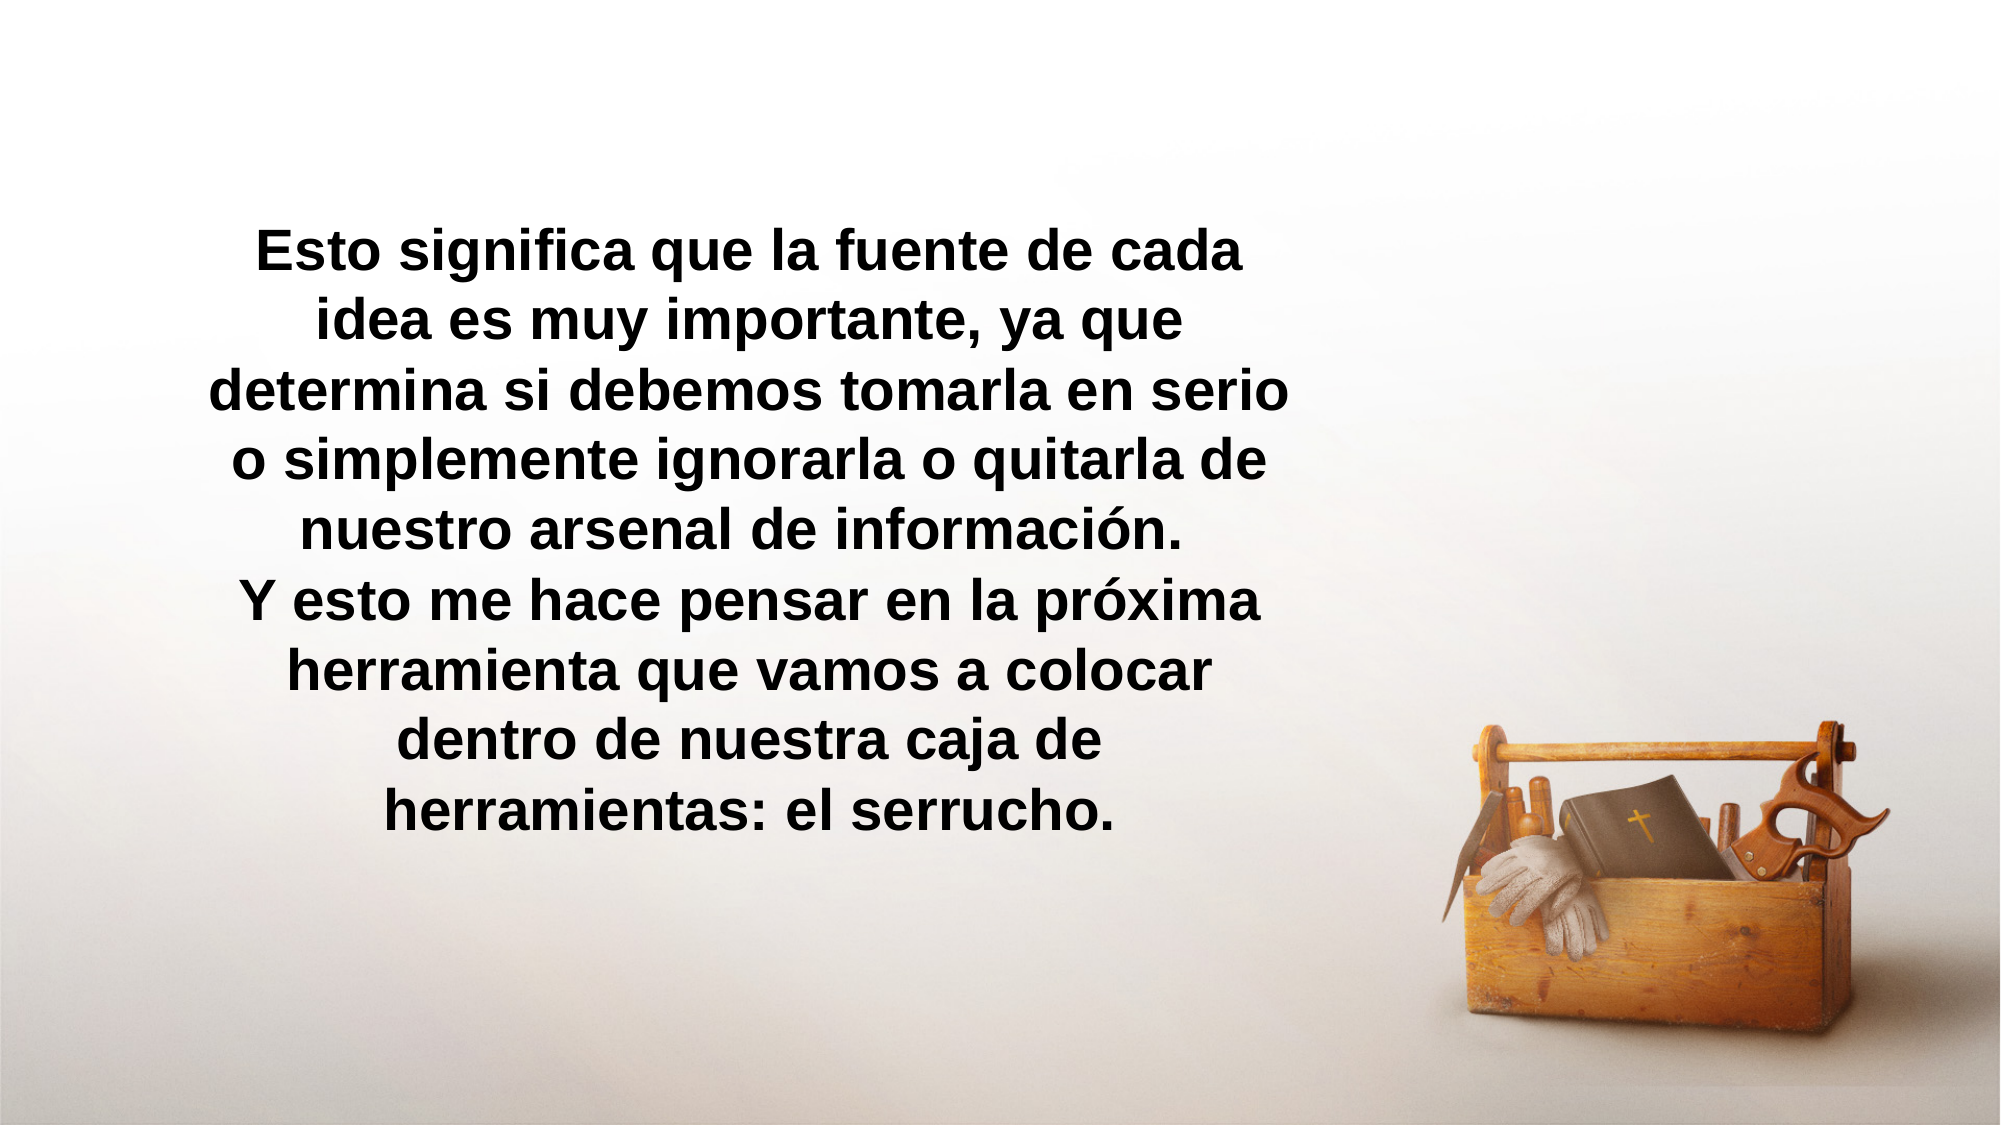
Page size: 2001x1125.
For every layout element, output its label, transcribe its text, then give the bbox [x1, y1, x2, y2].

picture [0, 0, 2001, 1125]
text_box Esto significa que la fuente de cada idea es muy importante, ya que determina si debemos tomarla en serio o simplemente ignorarla o quitarla de nuestro arsenal de información. Y esto me hace pensar en la próxima herramienta que vamos a colocar dentro de nuestra caja de herramientas: el serrucho. [188, 204, 1313, 849]
